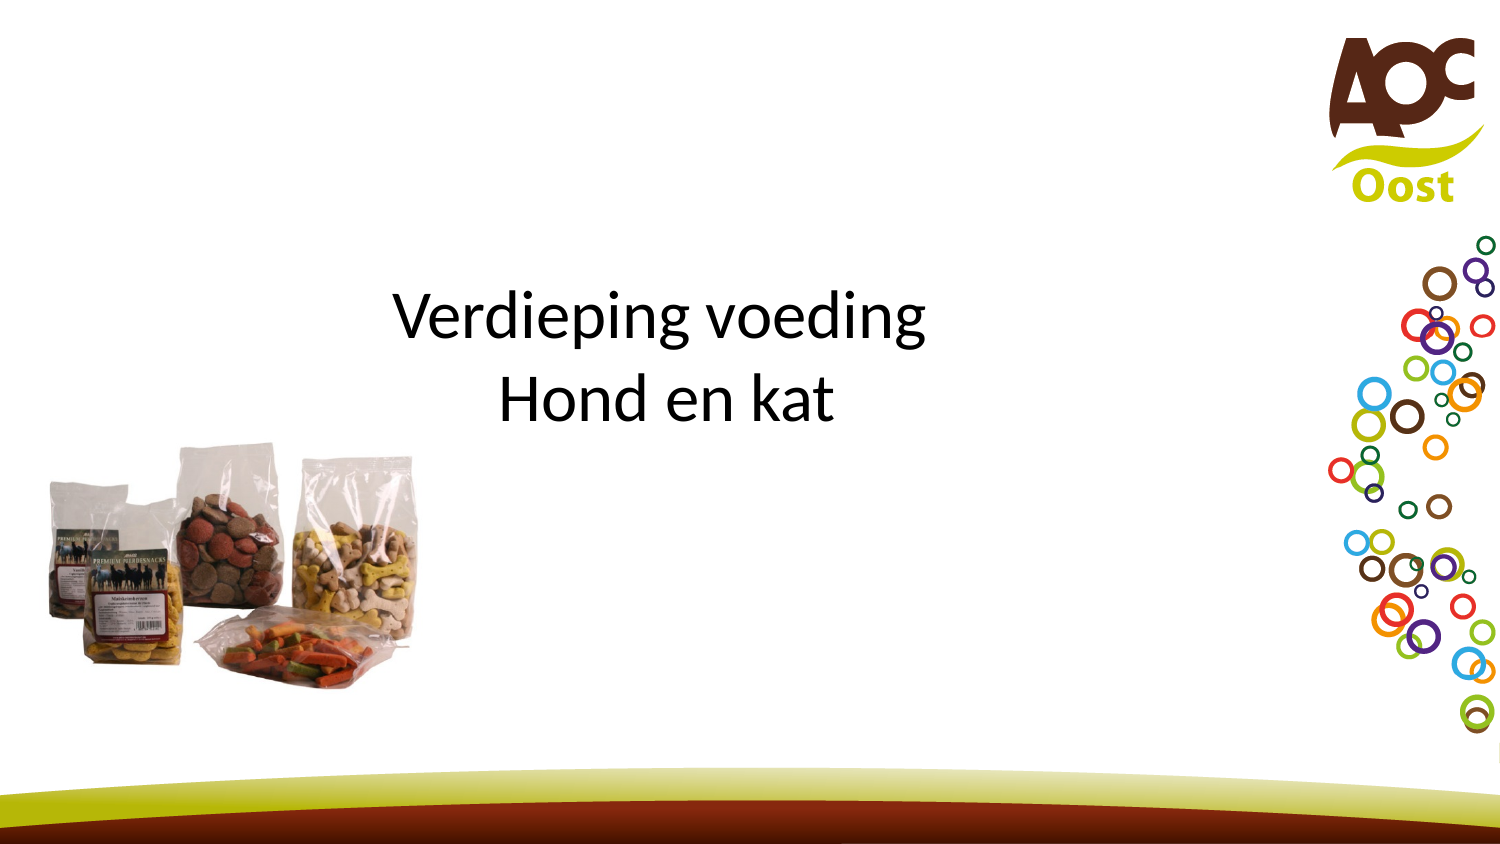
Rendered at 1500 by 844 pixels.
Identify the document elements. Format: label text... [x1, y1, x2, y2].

picture [0, 0, 1500, 844]
title Verdieping voeding Hond en kat [112, 262, 1223, 443]
